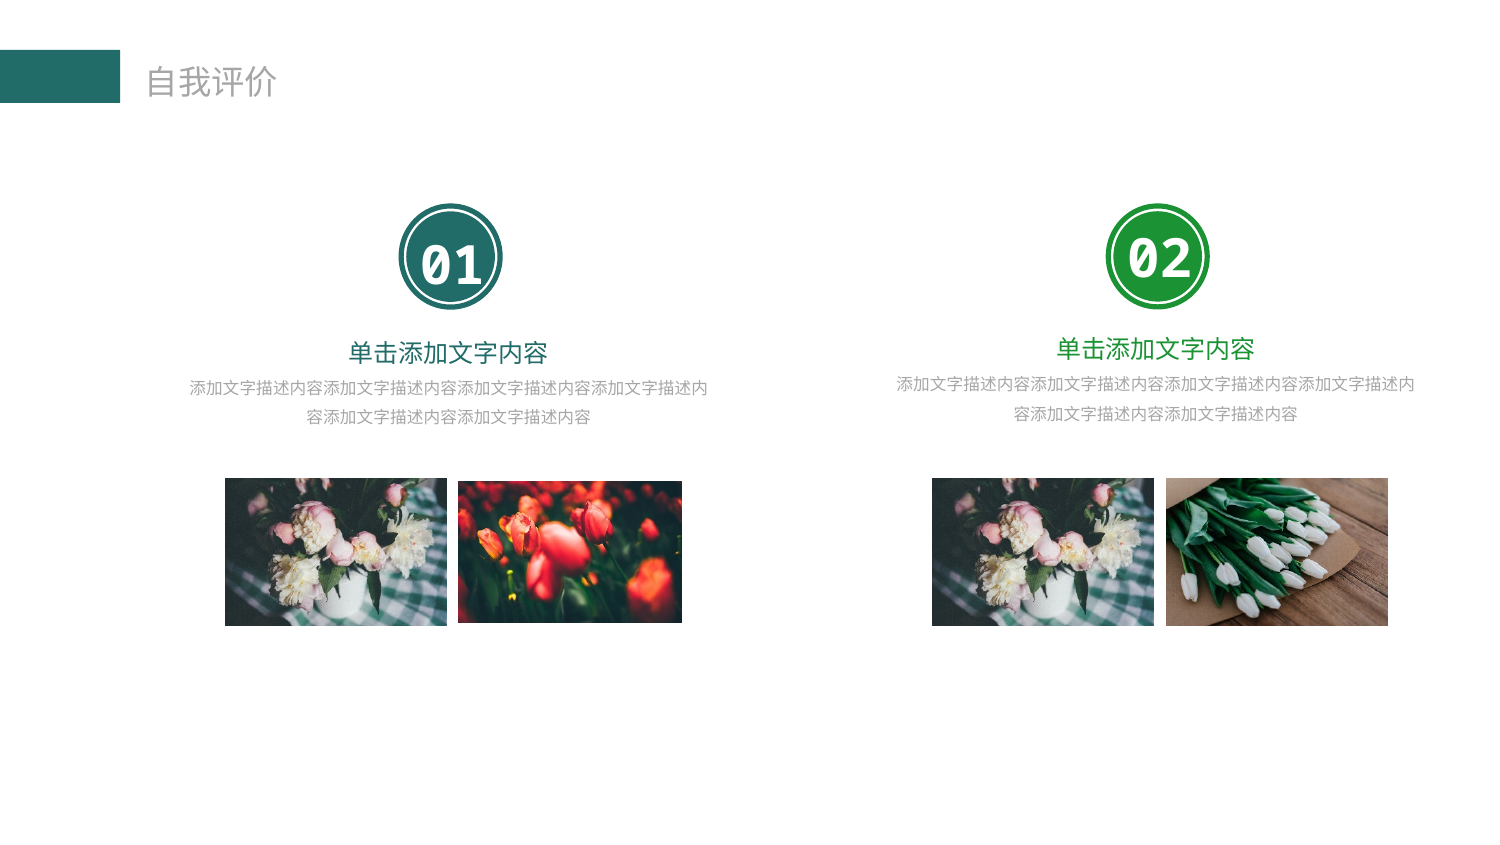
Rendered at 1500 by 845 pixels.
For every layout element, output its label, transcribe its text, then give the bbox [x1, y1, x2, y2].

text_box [1108, 205, 1216, 307]
text_box 单击添加文字内容 添加文字描述内容添加文字描述内容添加文字描述内容添加文字描述内容添加文字描述内容添加文字描述内容 [891, 324, 1421, 424]
picture [1166, 478, 1388, 626]
picture [225, 478, 447, 626]
picture [458, 481, 682, 623]
text_box 单击添加文字内容 添加文字描述内容添加文字描述内容添加文字描述内容添加文字描述内容添加文字描述内容添加文字描述内容 [184, 328, 714, 428]
picture [932, 478, 1154, 626]
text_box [401, 205, 509, 308]
